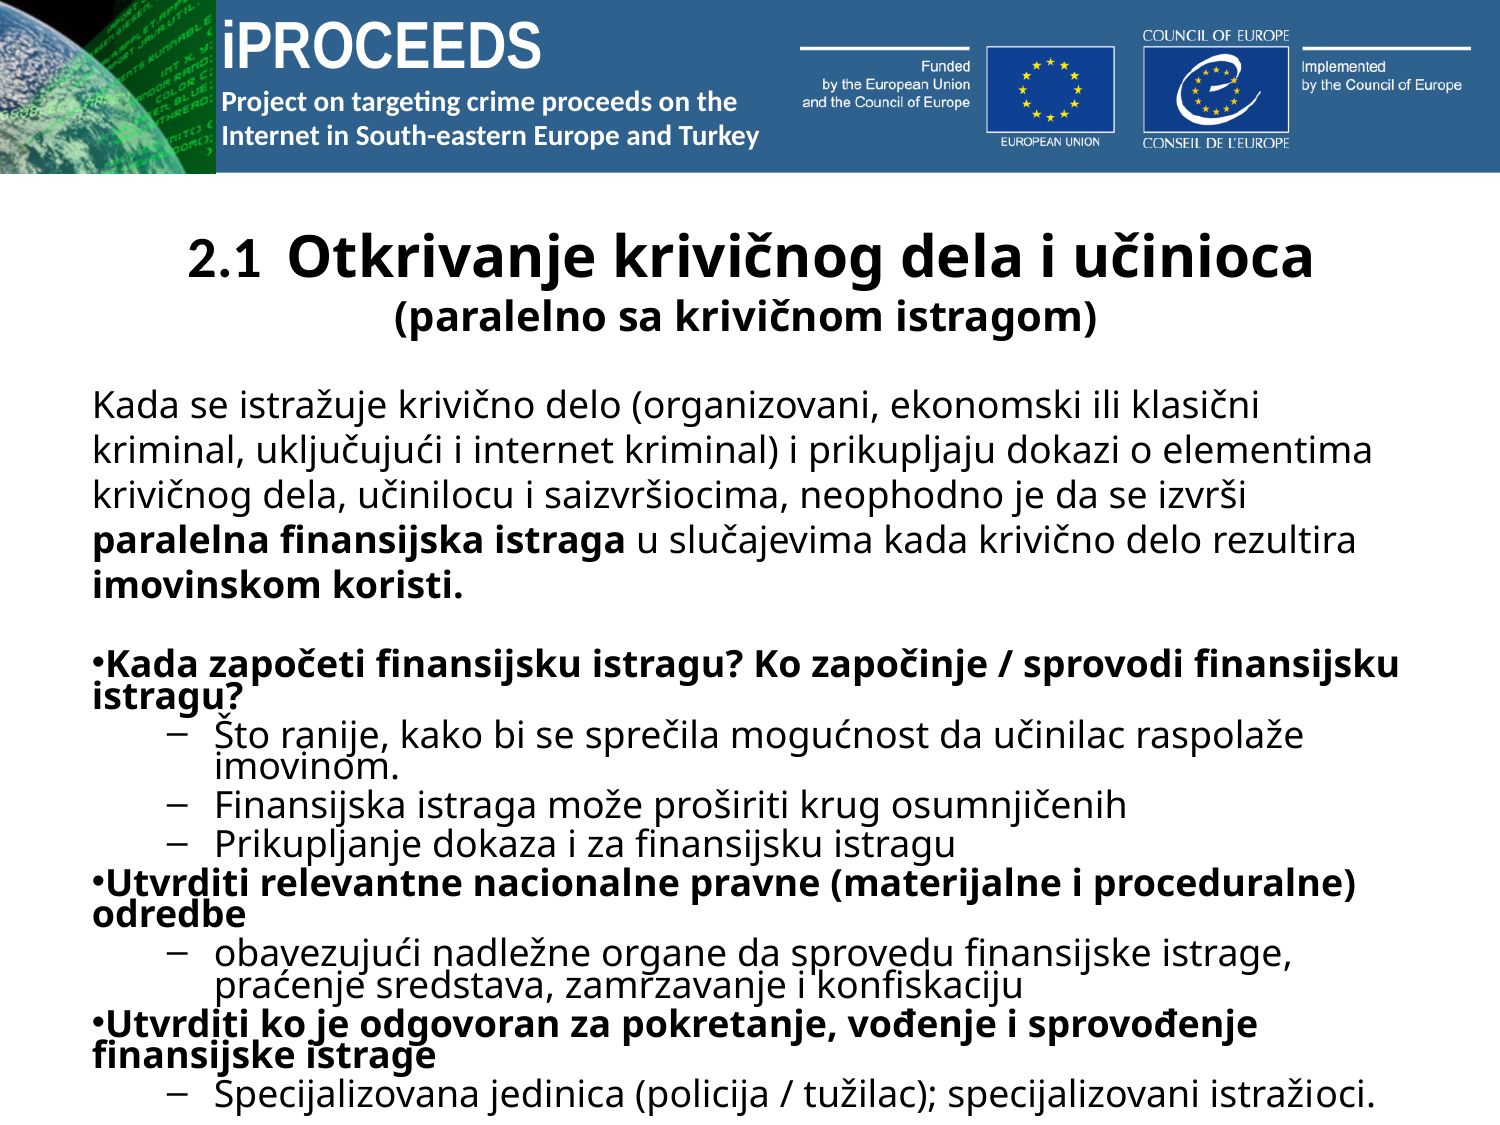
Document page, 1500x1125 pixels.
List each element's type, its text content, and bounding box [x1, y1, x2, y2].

picture [800, 30, 1471, 148]
title 2.1 Otkrivanje krivičnog dela i učinioca (paralelno sa krivičnom istragom) [76, 198, 1428, 361]
picture [0, 0, 216, 174]
list Kada se istražuje krivično delo (organizovani, ekonomski ili klasični kriminal, uključujući i internet kriminal) i prikupljaju dokazi o elementima krivičnog dela, učinilocu i saizvršiocima, neophodno je da se izvrši paralelna finansijska istraga u slučajevima kada krivično delo rezultira imovinskom koristi. Kada započeti finansijsku istragu? Ko započinje / sprovodi finansijsku istragu? Što ranije, kako bi se sprečila mogućnost da učinilac raspolaže imovinom. Finansijska istraga može proširiti krug osumnjičenih Prikupljanje dokaza i za finansijsku istragu Utvrditi relevantne nacionalne pravne (materijalne i proceduralne) odredbe obavezujući nadležne organe da sprovedu finansijske istrage, praćenje sredstava, zamrzavanje i konfiskaciju Utvrditi ko je odgovoran za pokretanje, vođenje i sprovođenje finansijske istrage Specijalizovana jedinica (policija / tužilac); specijalizovani istražioci. [76, 373, 1428, 1059]
